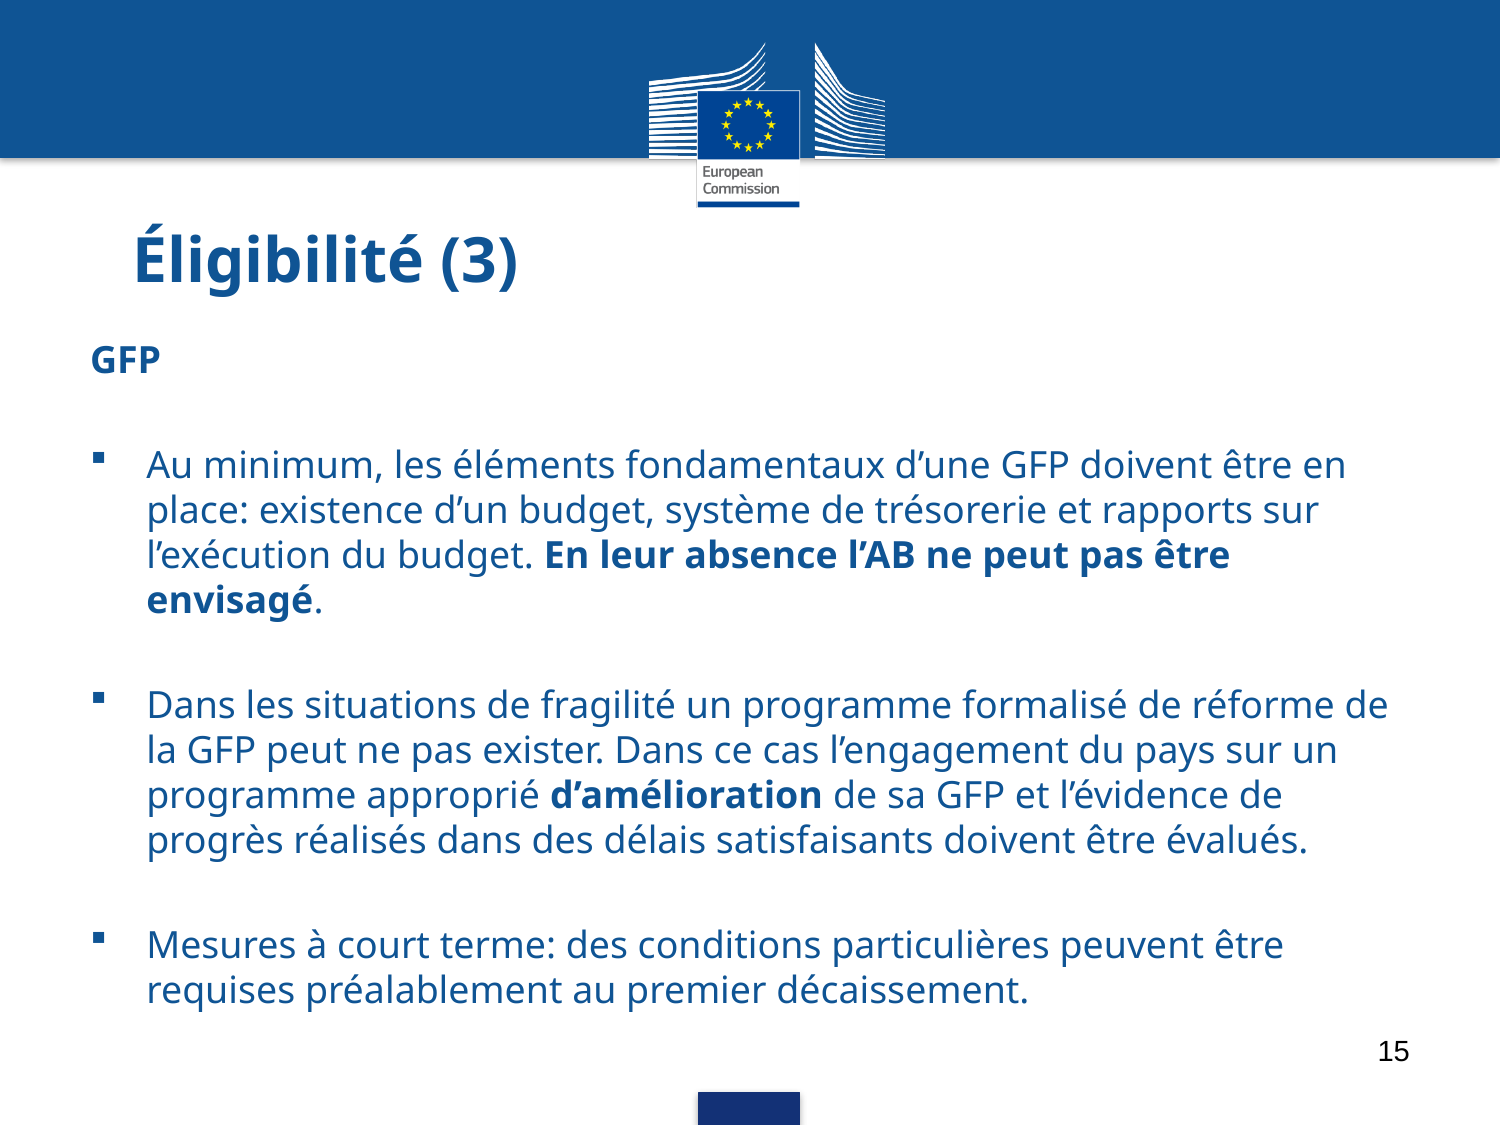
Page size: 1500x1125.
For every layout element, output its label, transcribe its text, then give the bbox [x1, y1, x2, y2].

list GFP Au minimum, les éléments fondamentaux d’une GFP doivent être en place: existence d’un budget, système de trésorerie et rapports sur l’exécution du budget. En leur absence l’AB ne peut pas être envisagé. Dans les situations de fragilité un programme formalisé de réforme de la GFP peut ne pas exister. Dans ce cas l’engagement du pays sur un programme approprié d’amélioration de sa GFP et l’évidence de progrès réalisés dans des délais satisfaisants doivent être évalués. Mesures à court terme: des conditions particulières peuvent être requises préalablement au premier décaissement. [74, 327, 1426, 1095]
picture [649, 42, 885, 208]
slide_number 15 [1074, 1024, 1426, 1103]
title Éligibilité (3) [58, 210, 1409, 305]
